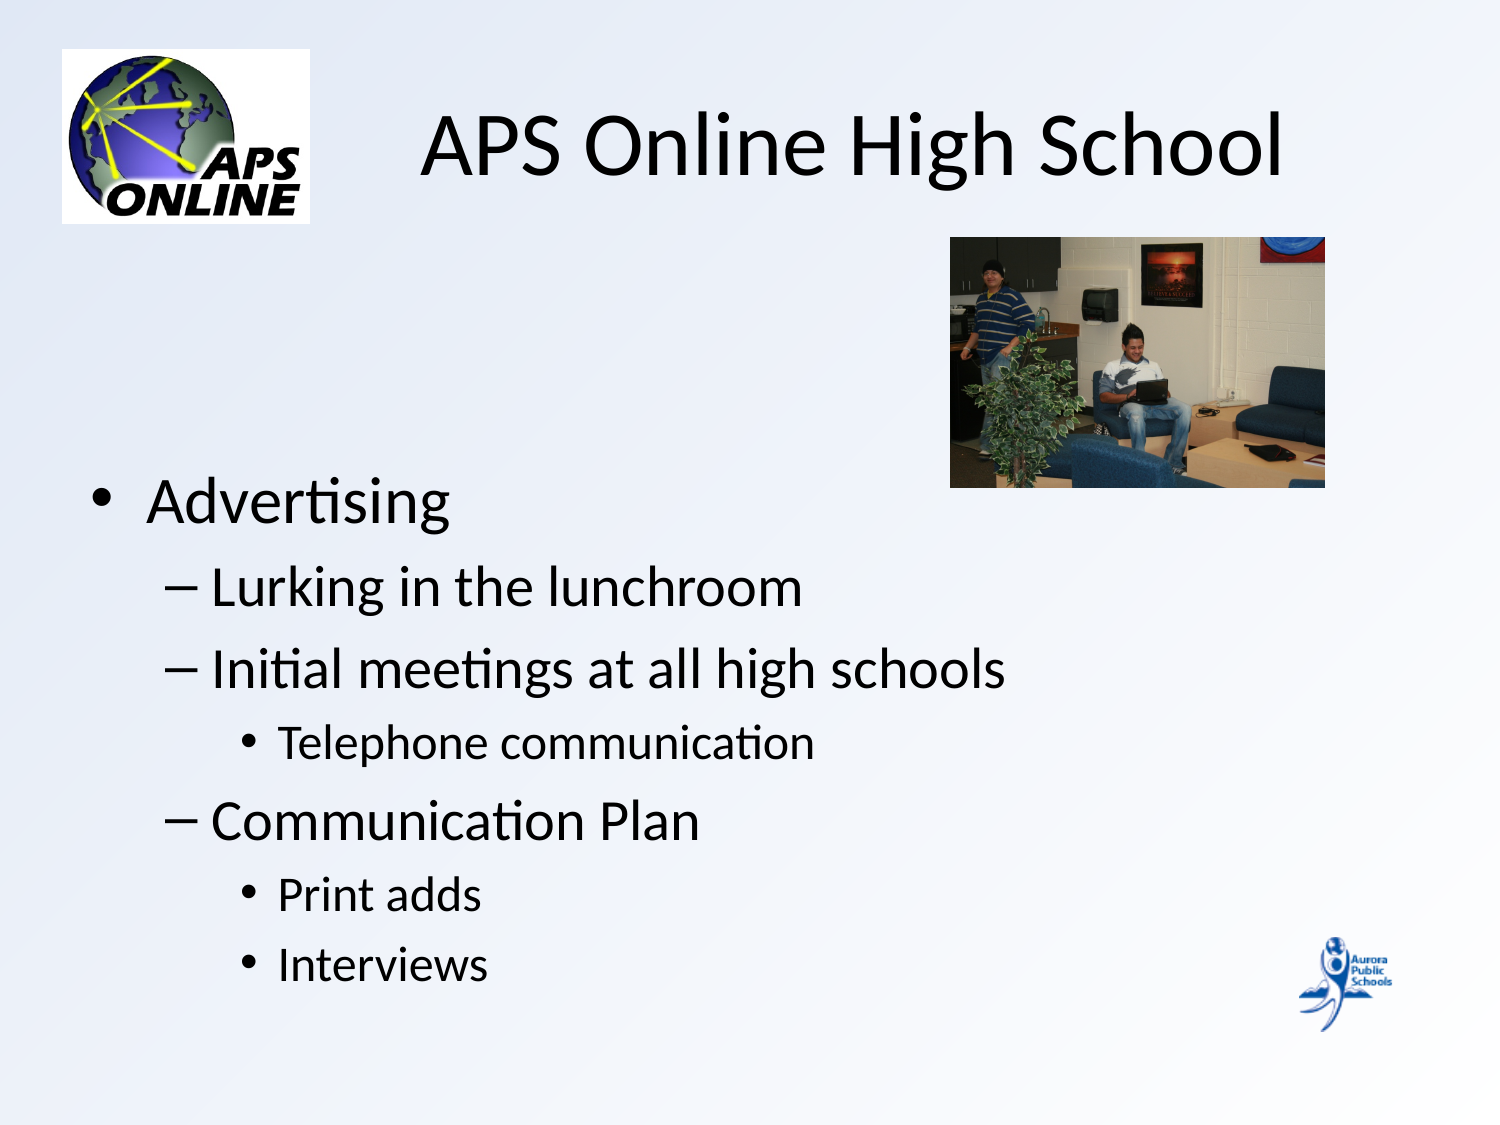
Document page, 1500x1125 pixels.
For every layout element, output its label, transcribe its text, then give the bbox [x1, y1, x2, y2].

picture [1299, 937, 1394, 1032]
picture [949, 237, 1326, 488]
title APS Online High School [75, 45, 1425, 233]
list Advertising Lurking in the lunchroom Initial meetings at all high schools Telephone communication Communication Plan Print adds Interviews [75, 262, 1425, 1005]
picture [62, 49, 310, 225]
